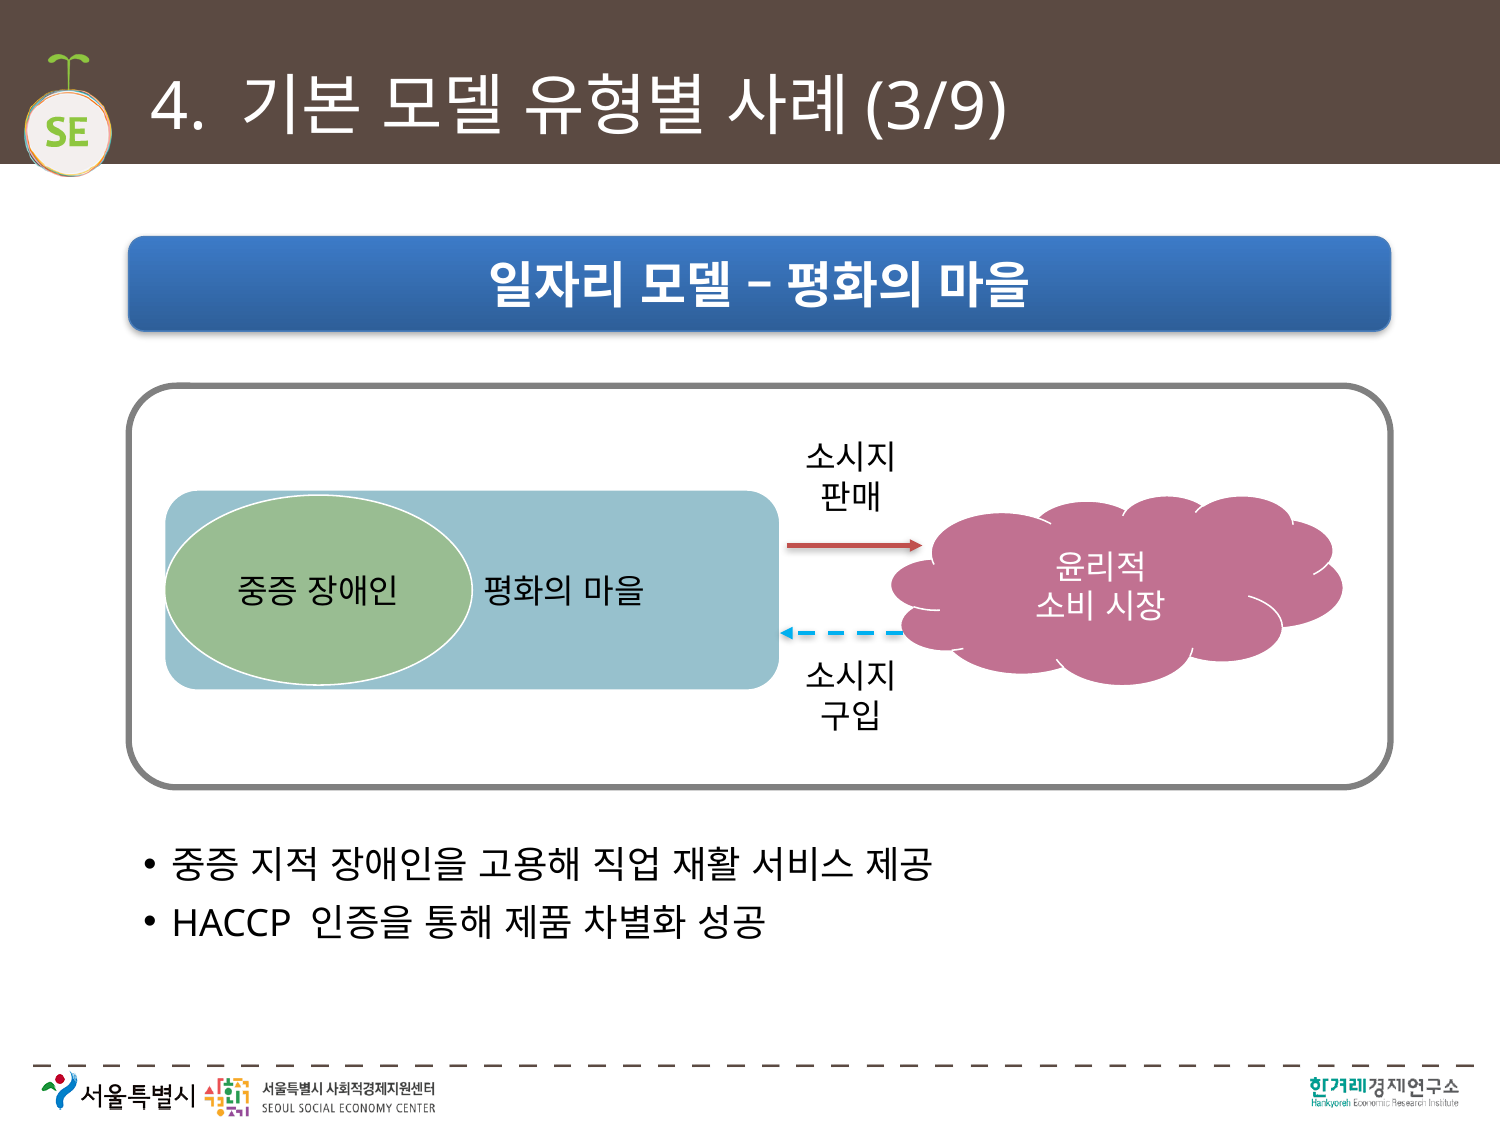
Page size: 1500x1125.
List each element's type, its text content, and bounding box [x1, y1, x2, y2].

title 4. 기본 모델 유형별 사례(3/9) [135, 45, 1463, 161]
text_box [128, 385, 1391, 788]
text_box 중증 지적 장애인을 고용해 직업 재활 서비스 제공 HACCP 인증을 통해 제품 차별화 성공 [128, 833, 1391, 951]
text_box 일자리 모델 – 평화의 마을 [127, 235, 1392, 332]
picture [0, 0, 1500, 1125]
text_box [164, 428, 1344, 783]
